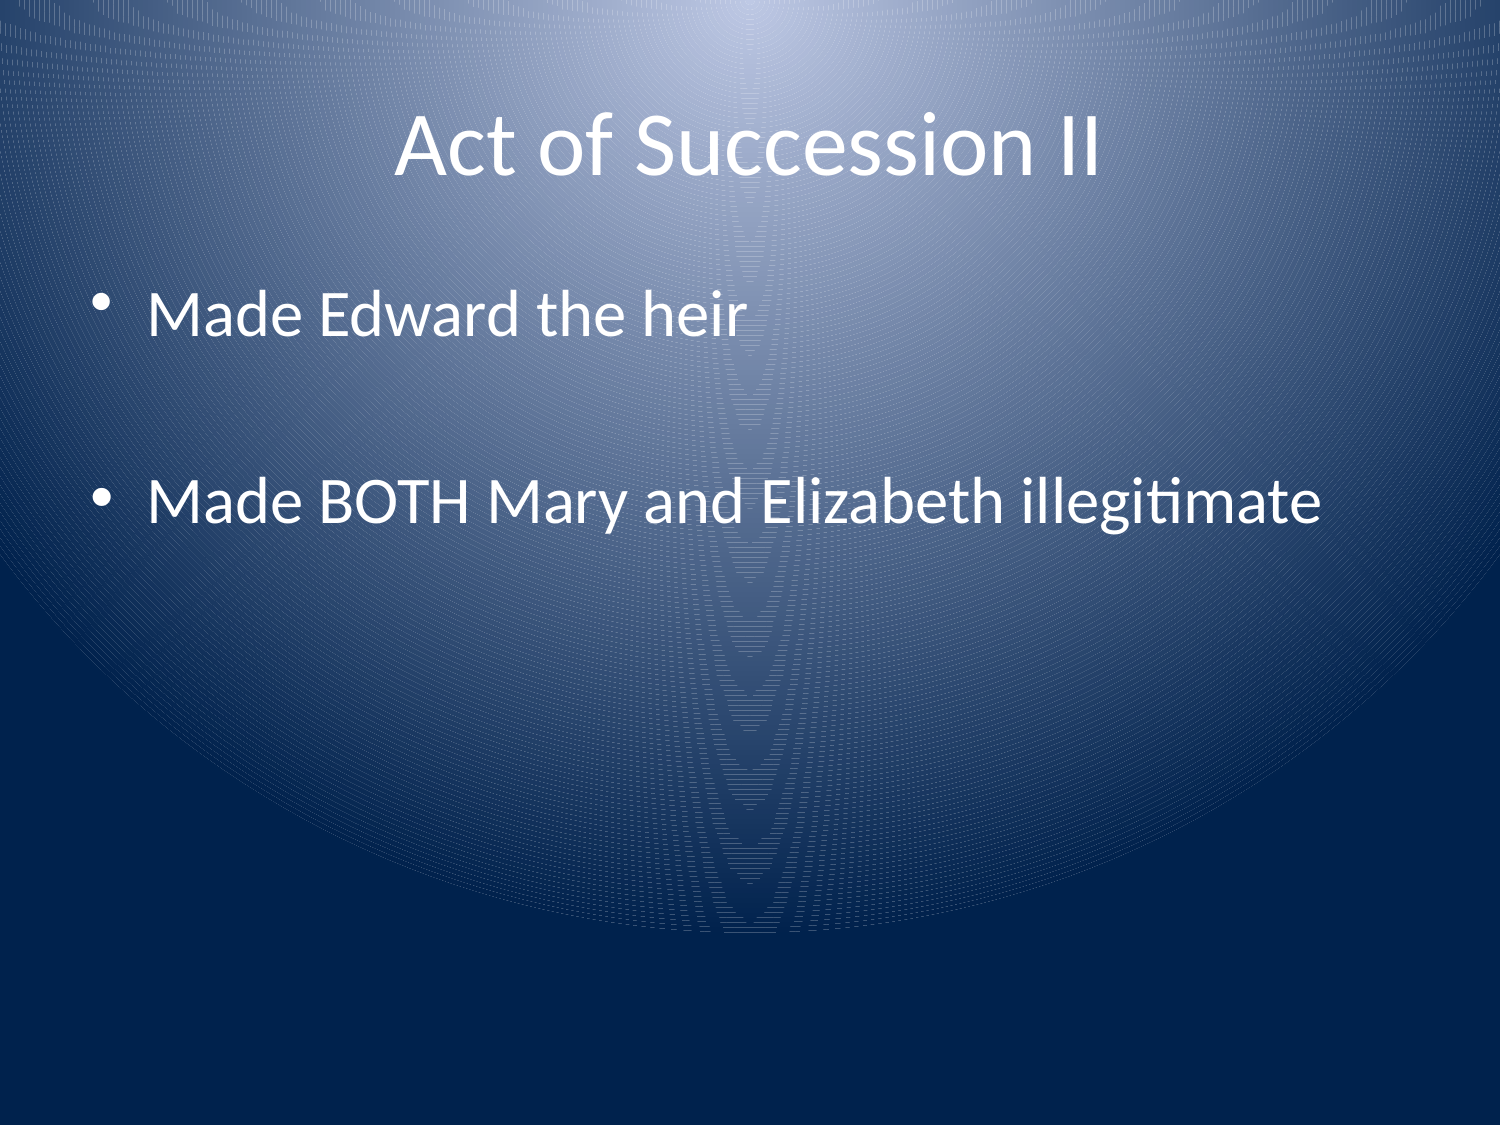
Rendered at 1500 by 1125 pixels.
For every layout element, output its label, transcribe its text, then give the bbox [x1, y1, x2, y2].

title Act of Succession II [75, 45, 1425, 233]
list Made Edward the heir Made BOTH Mary and Elizabeth illegitimate [75, 262, 1425, 1005]
